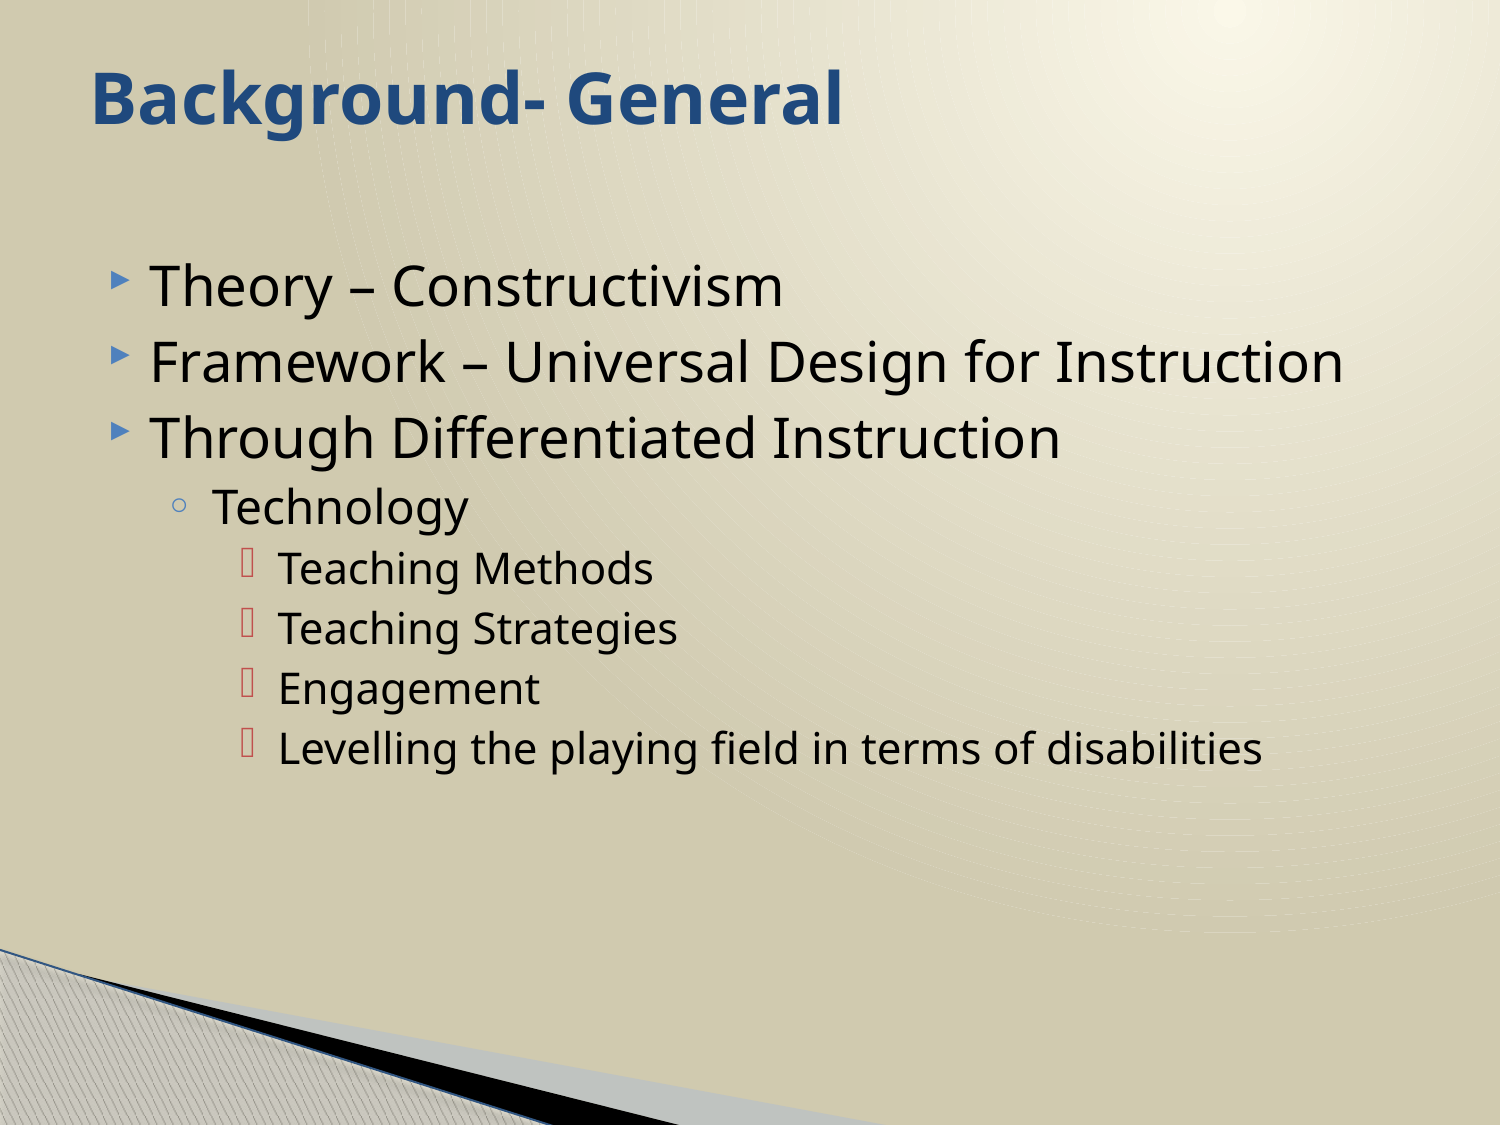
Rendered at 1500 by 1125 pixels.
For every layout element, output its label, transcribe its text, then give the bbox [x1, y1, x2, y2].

title Background- General [75, 45, 1425, 233]
list Theory – Constructivism Framework – Universal Design for Instruction Through Differentiated Instruction Technology Teaching Methods Teaching Strategies Engagement Levelling the playing field in terms of disabilities [74, 242, 1426, 986]
